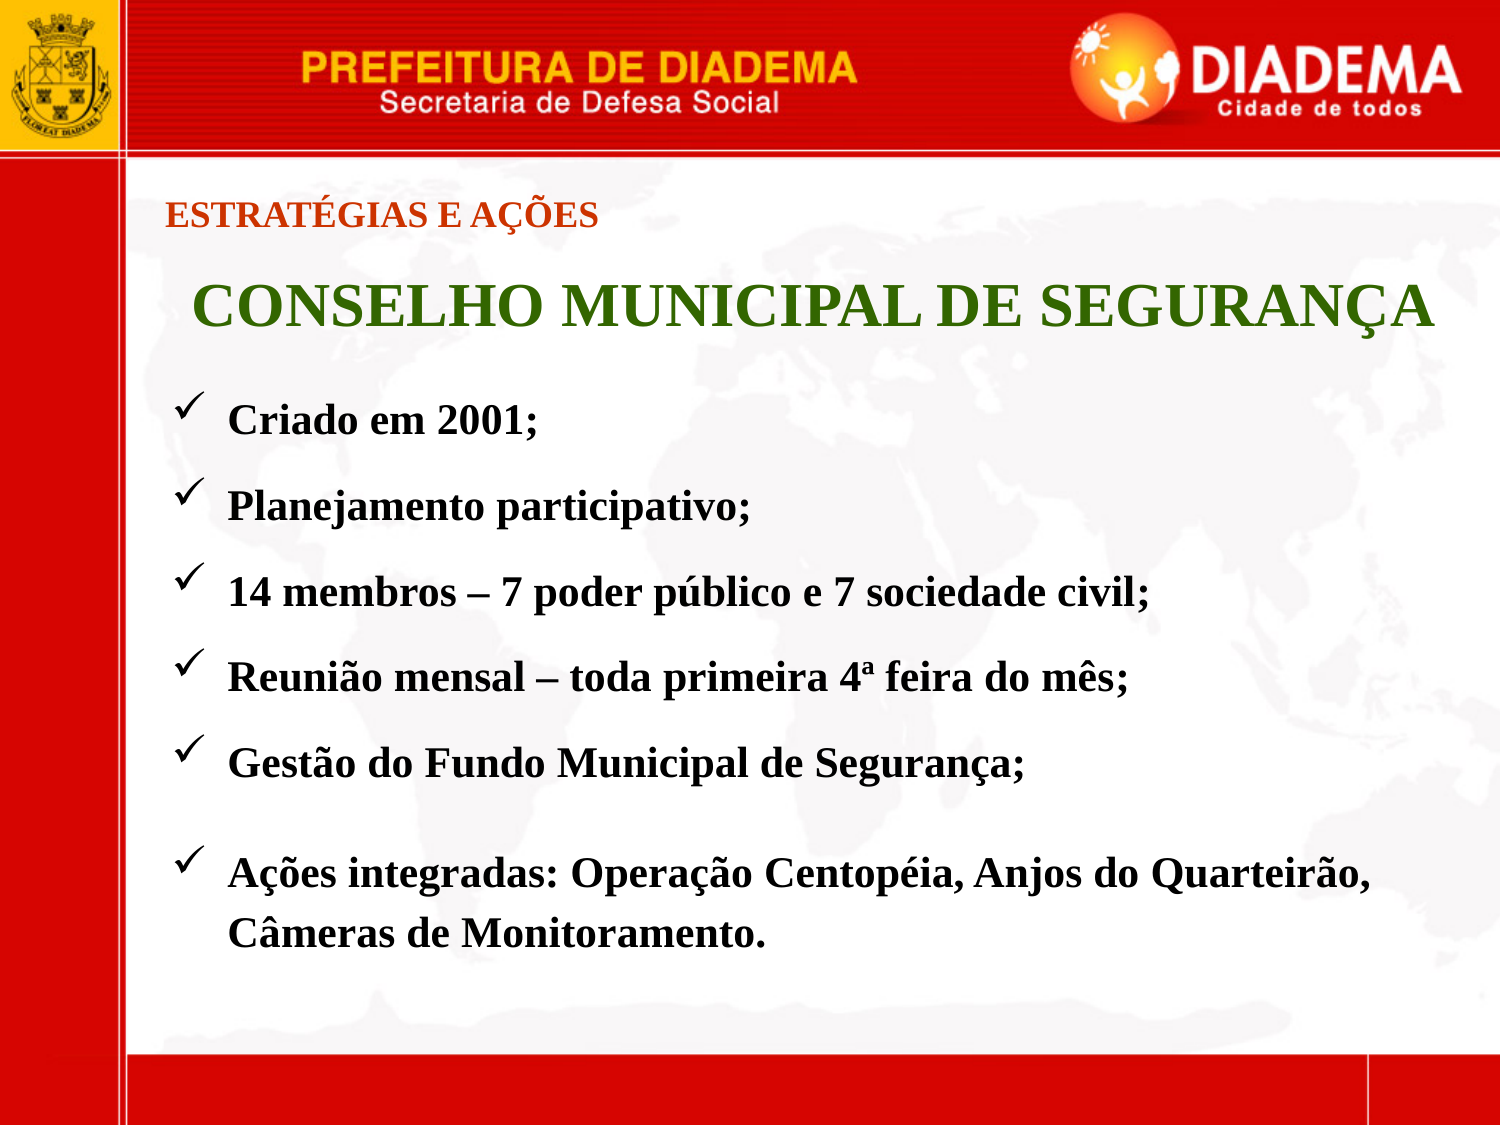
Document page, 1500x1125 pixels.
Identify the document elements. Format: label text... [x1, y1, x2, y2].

title ESTRATÉGIAS E AÇÕES [149, 191, 1388, 235]
list Criado em 2001; Planejamento participativo; 14 membros – 7 poder público e 7 sociedade civil; Reunião mensal – toda primeira 4ª feira do mês; Gestão do Fundo Municipal de Segurança; Ações integradas: Operação Centopéia, Anjos do Quarteirão, Câmeras de Monitoramento. [155, 399, 1500, 1001]
text_box CONSELHO MUNICIPAL DE SEGURANÇA [128, 256, 1500, 347]
picture [0, 0, 1500, 1125]
